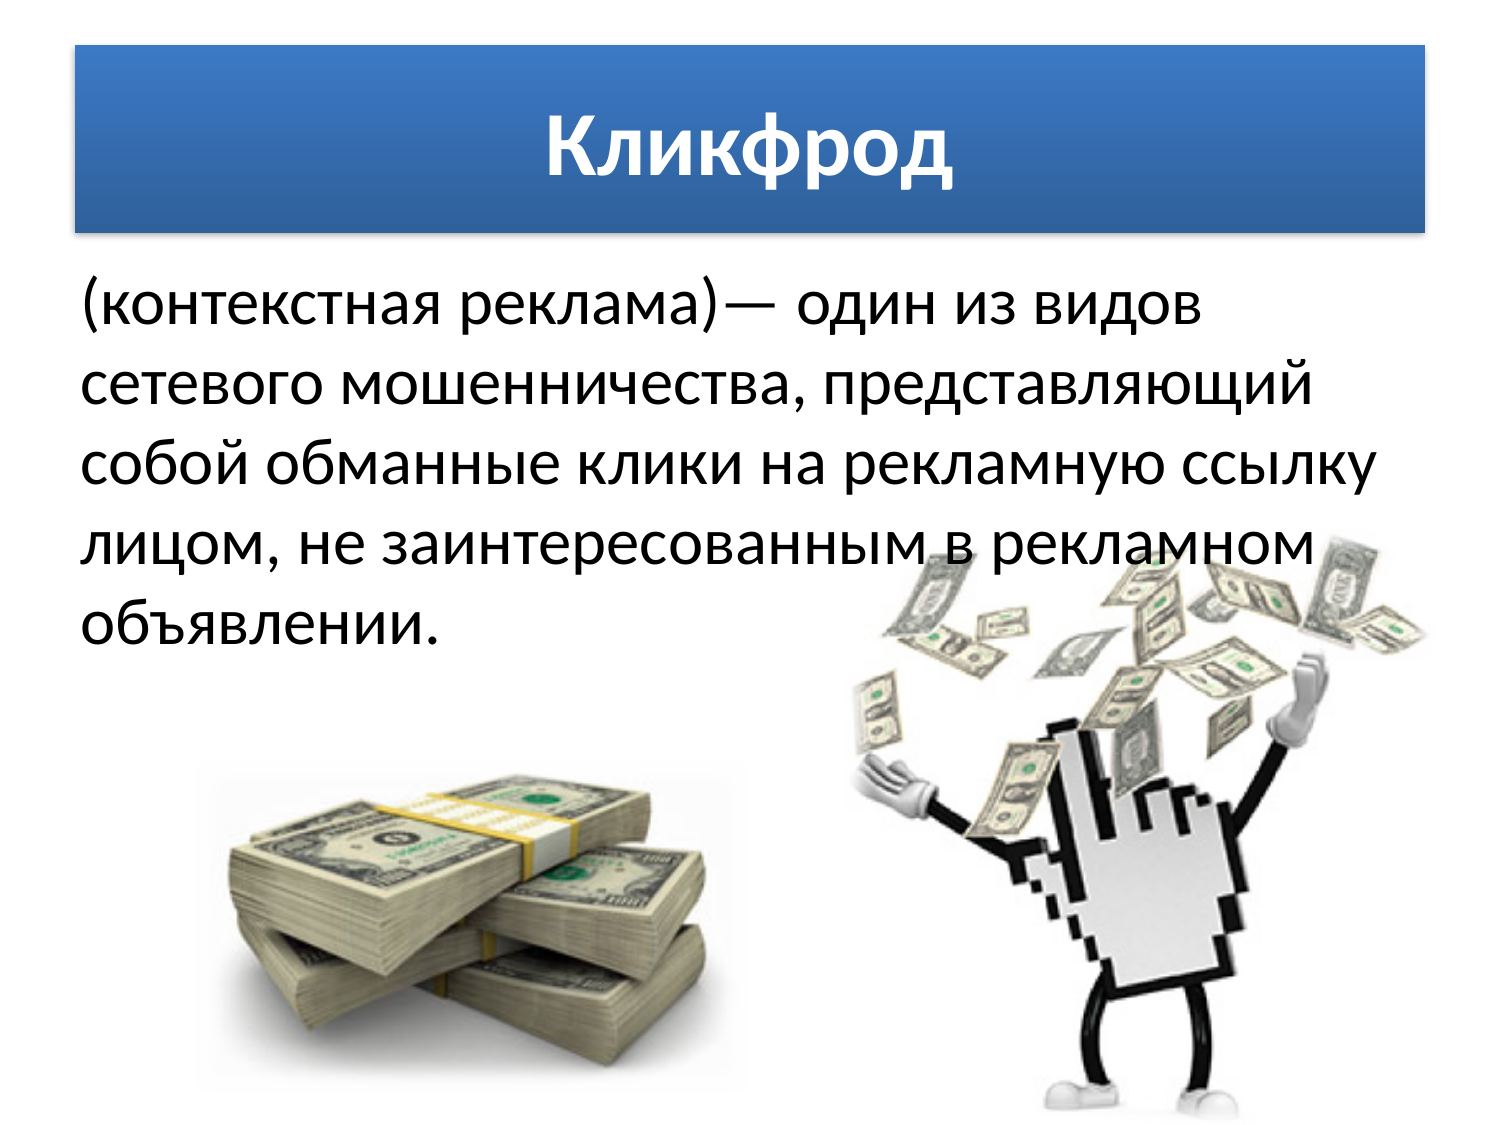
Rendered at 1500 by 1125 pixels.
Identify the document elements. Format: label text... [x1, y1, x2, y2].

picture [844, 527, 1436, 1125]
picture [194, 759, 751, 1093]
list (контекстная реклама)— один из видов сетевого мошенничества, представляющий собой обманные клики на рекламную ссылку лицом, не заинтересованным в рекламном объявлении. [64, 250, 1477, 924]
title Кликфрод [75, 45, 1425, 233]
